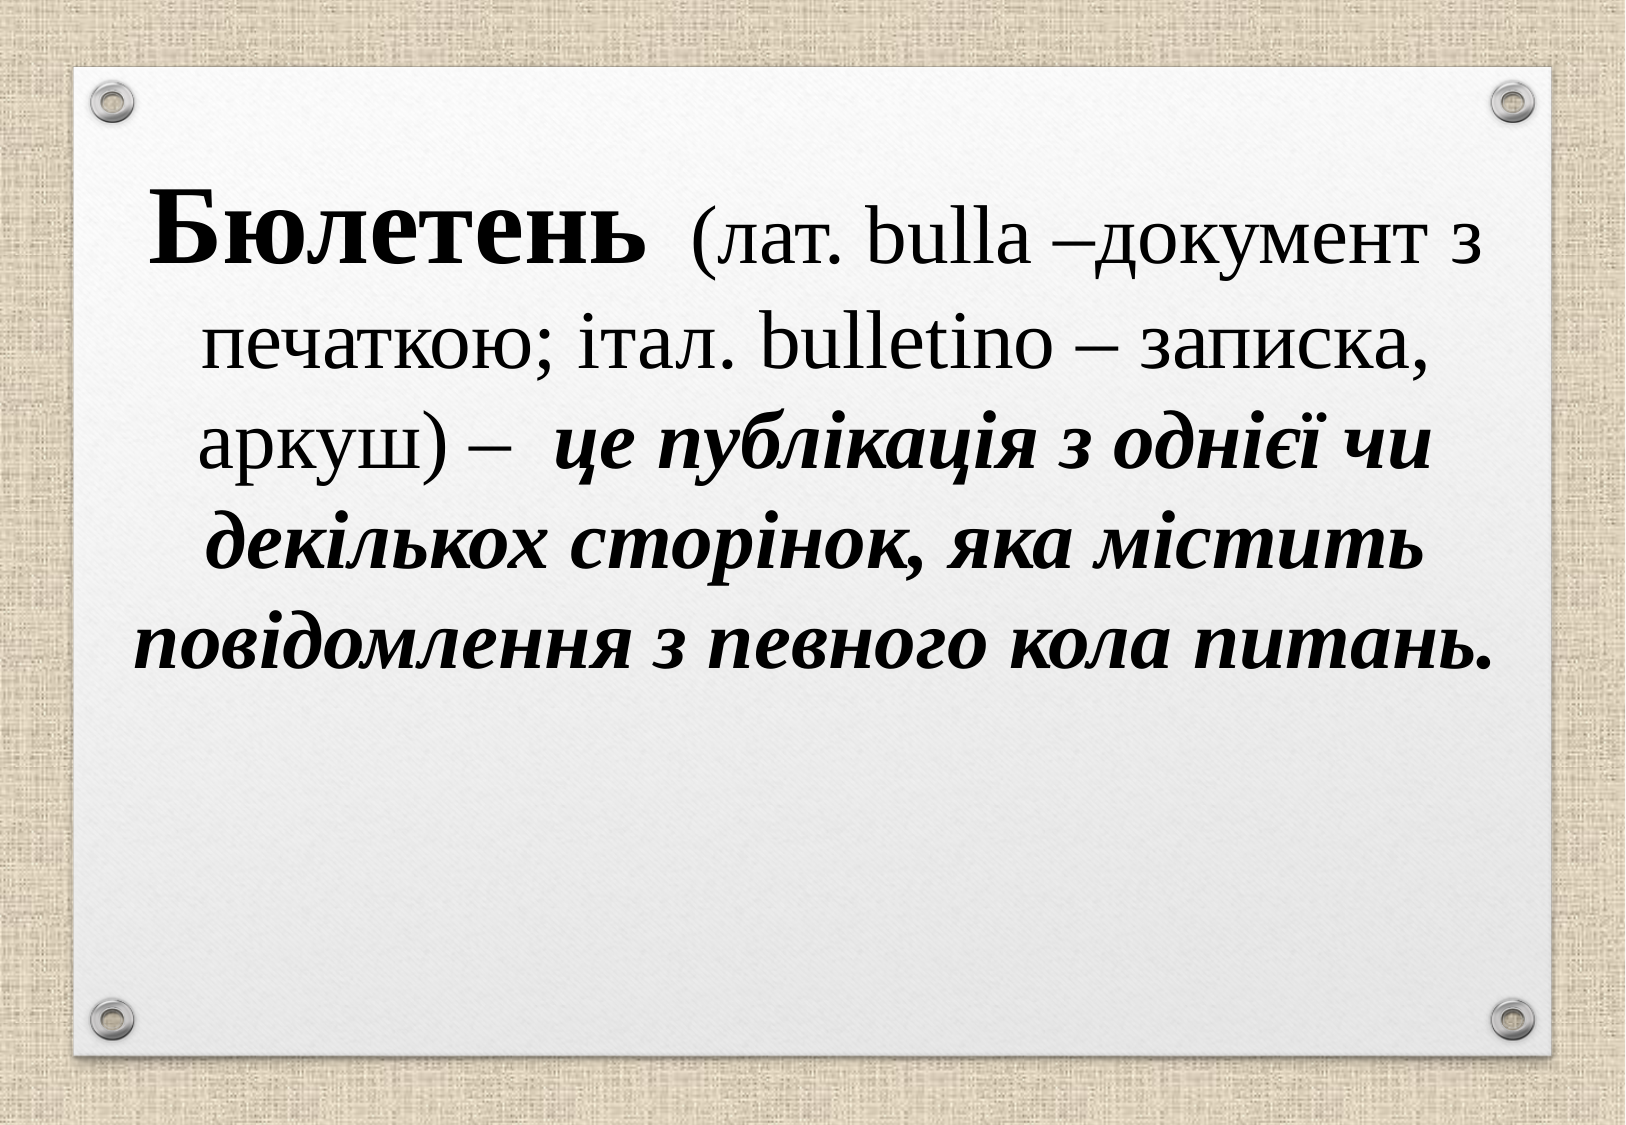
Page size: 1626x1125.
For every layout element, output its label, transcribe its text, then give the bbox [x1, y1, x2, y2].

text_box Бюлетень (лат. bulla –документ з печаткою; італ. bulletino – записка, аркуш) – це публікація з однієї чи декількох сторінок, яка містить повідомлення з певного кола питань. [85, 143, 1547, 693]
picture [0, 0, 1626, 1125]
